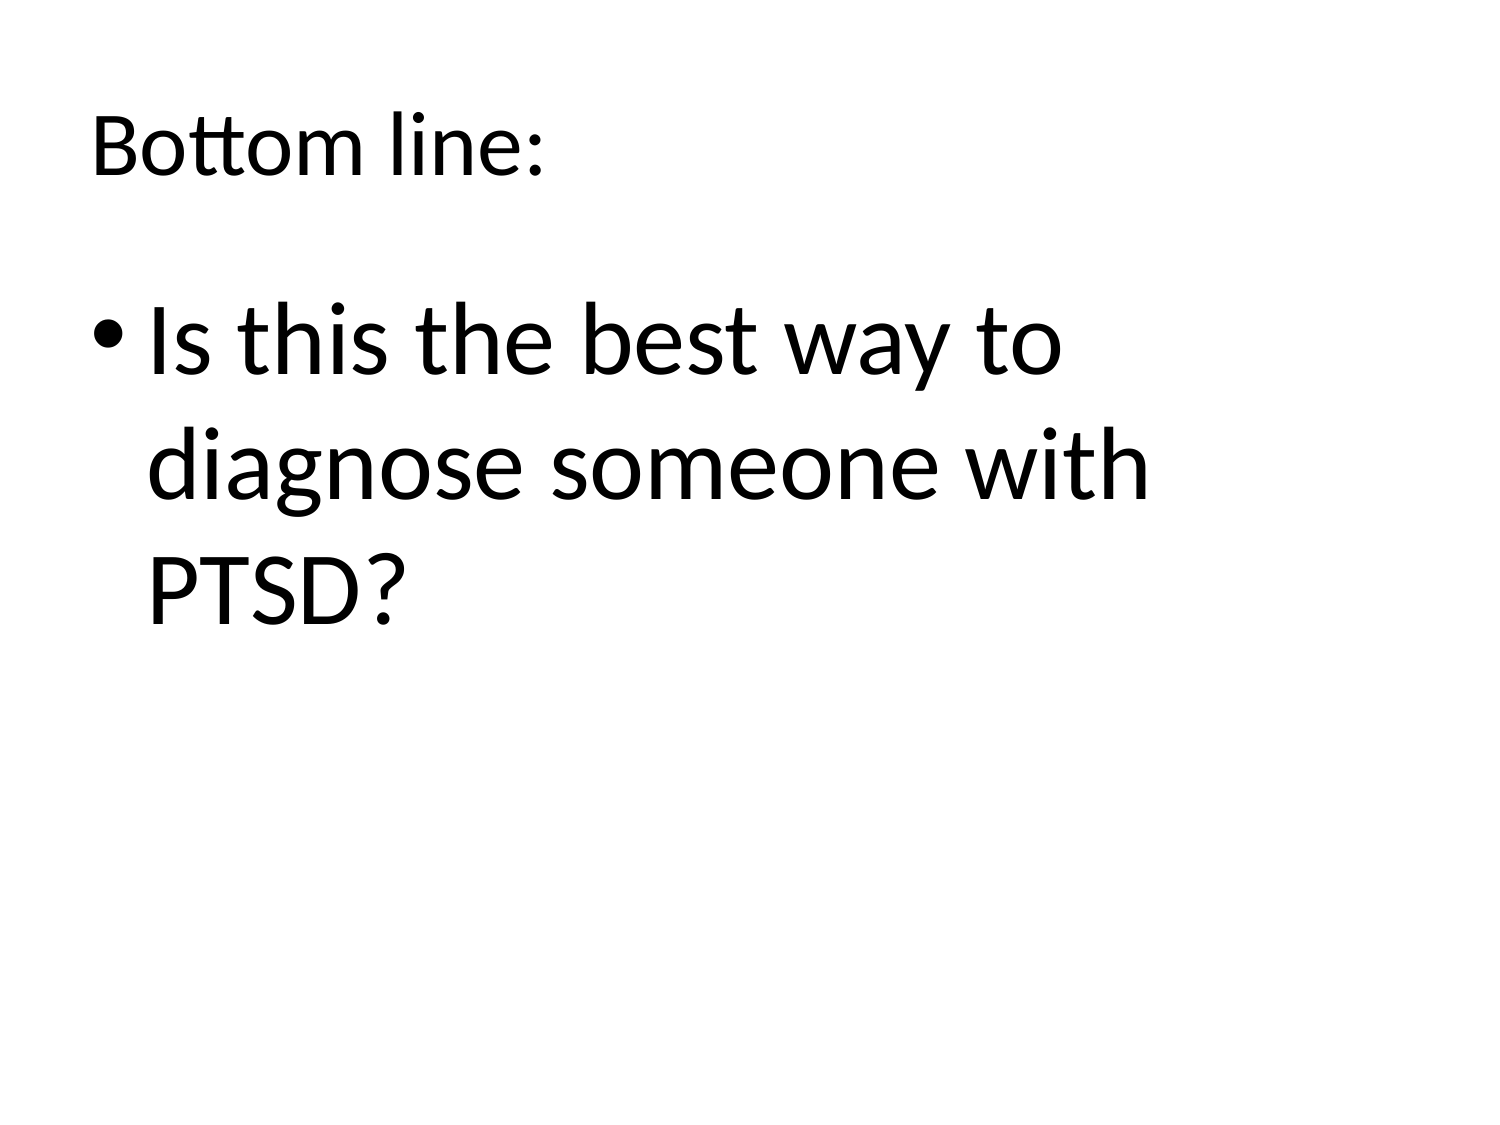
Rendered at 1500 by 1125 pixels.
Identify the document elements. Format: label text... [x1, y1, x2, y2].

list Is this the best way to diagnose someone with PTSD? [75, 262, 1425, 1005]
title Bottom line: [75, 45, 1425, 233]
